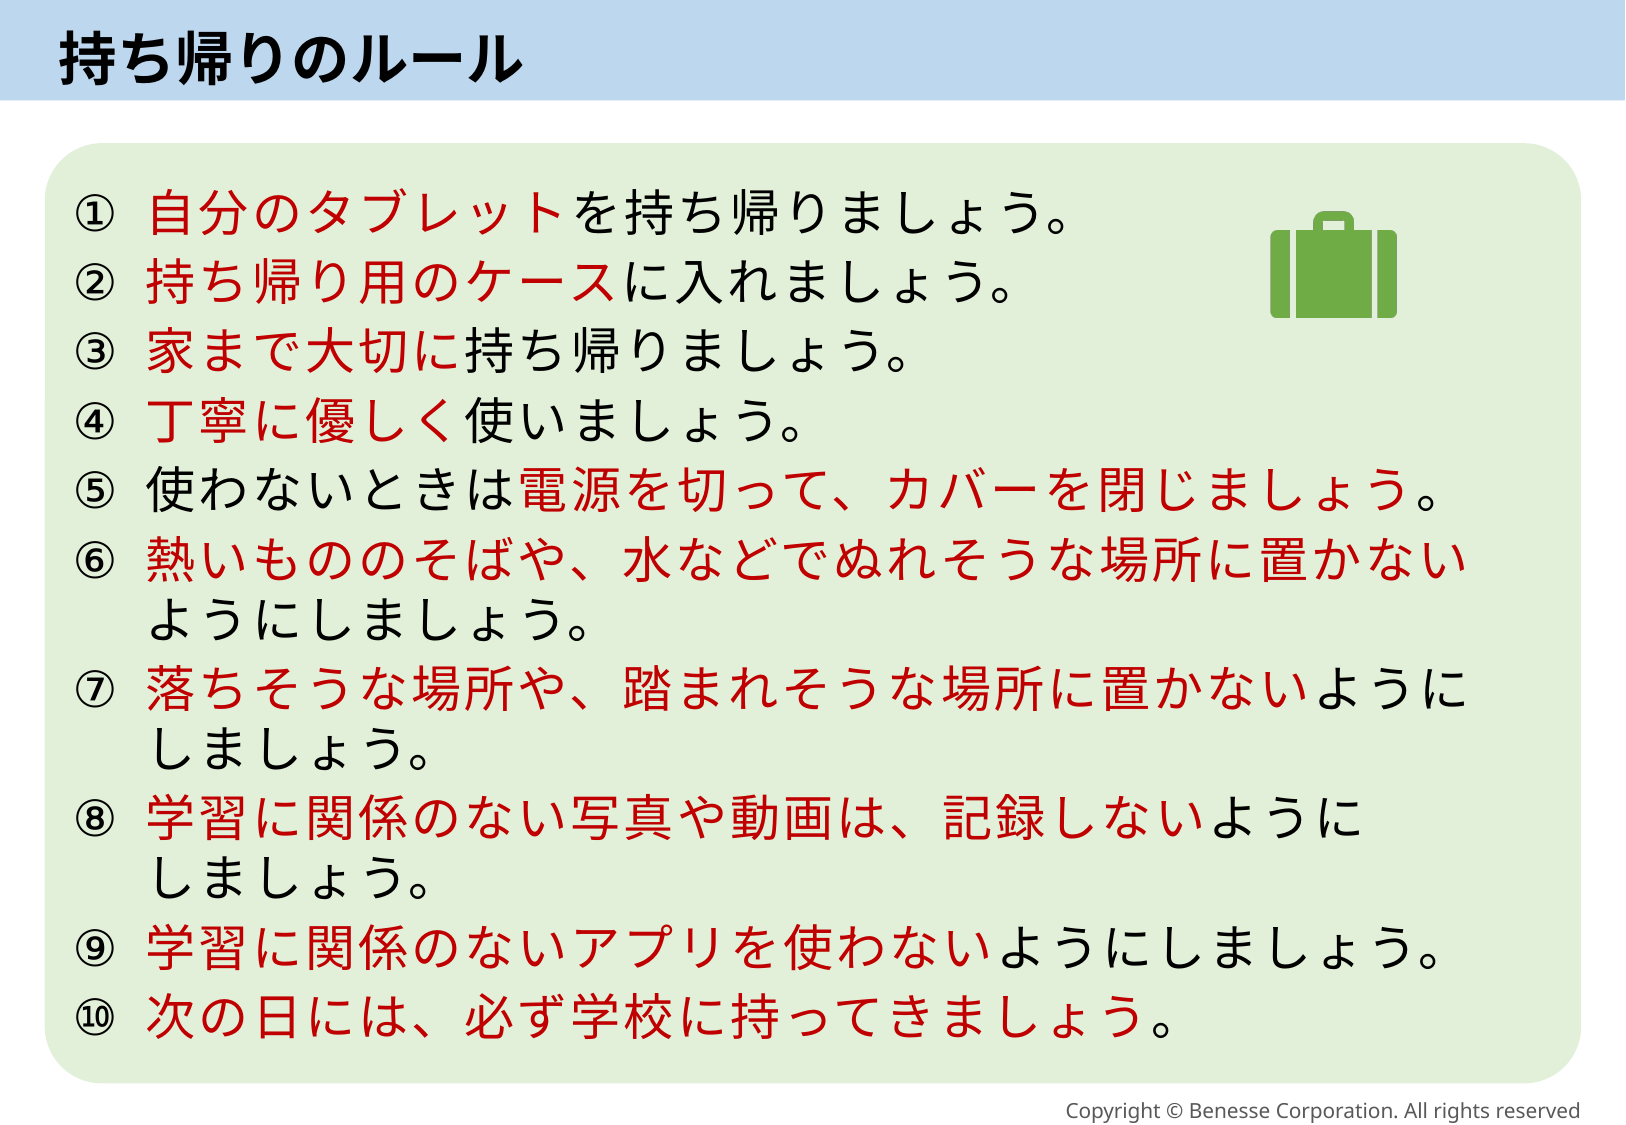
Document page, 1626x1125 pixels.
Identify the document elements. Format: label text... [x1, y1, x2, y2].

title 持ち帰りのルール [0, 0, 1625, 101]
text_box 自分のタブレットを持ち帰りましょう。 持ち帰り用のケースに入れましょう。 家まで大切に持ち帰りましょう。 丁寧に優しく使いましょう。 使わないときは電源を切って、カバーを閉じましょう。 熱いもののそばや、水などでぬれそうな場所に置かない ようにしましょう。 落ちそうな場所や、踏まれそうな場所に置かないように しましょう。 学習に関係のない写真や動画は、記録しないように しましょう。 学習に関係のないアプリを使わないようにしましょう。 次の日には、必ず学校に持ってきましょう。 [44, 143, 1582, 1084]
picture [1258, 189, 1409, 340]
